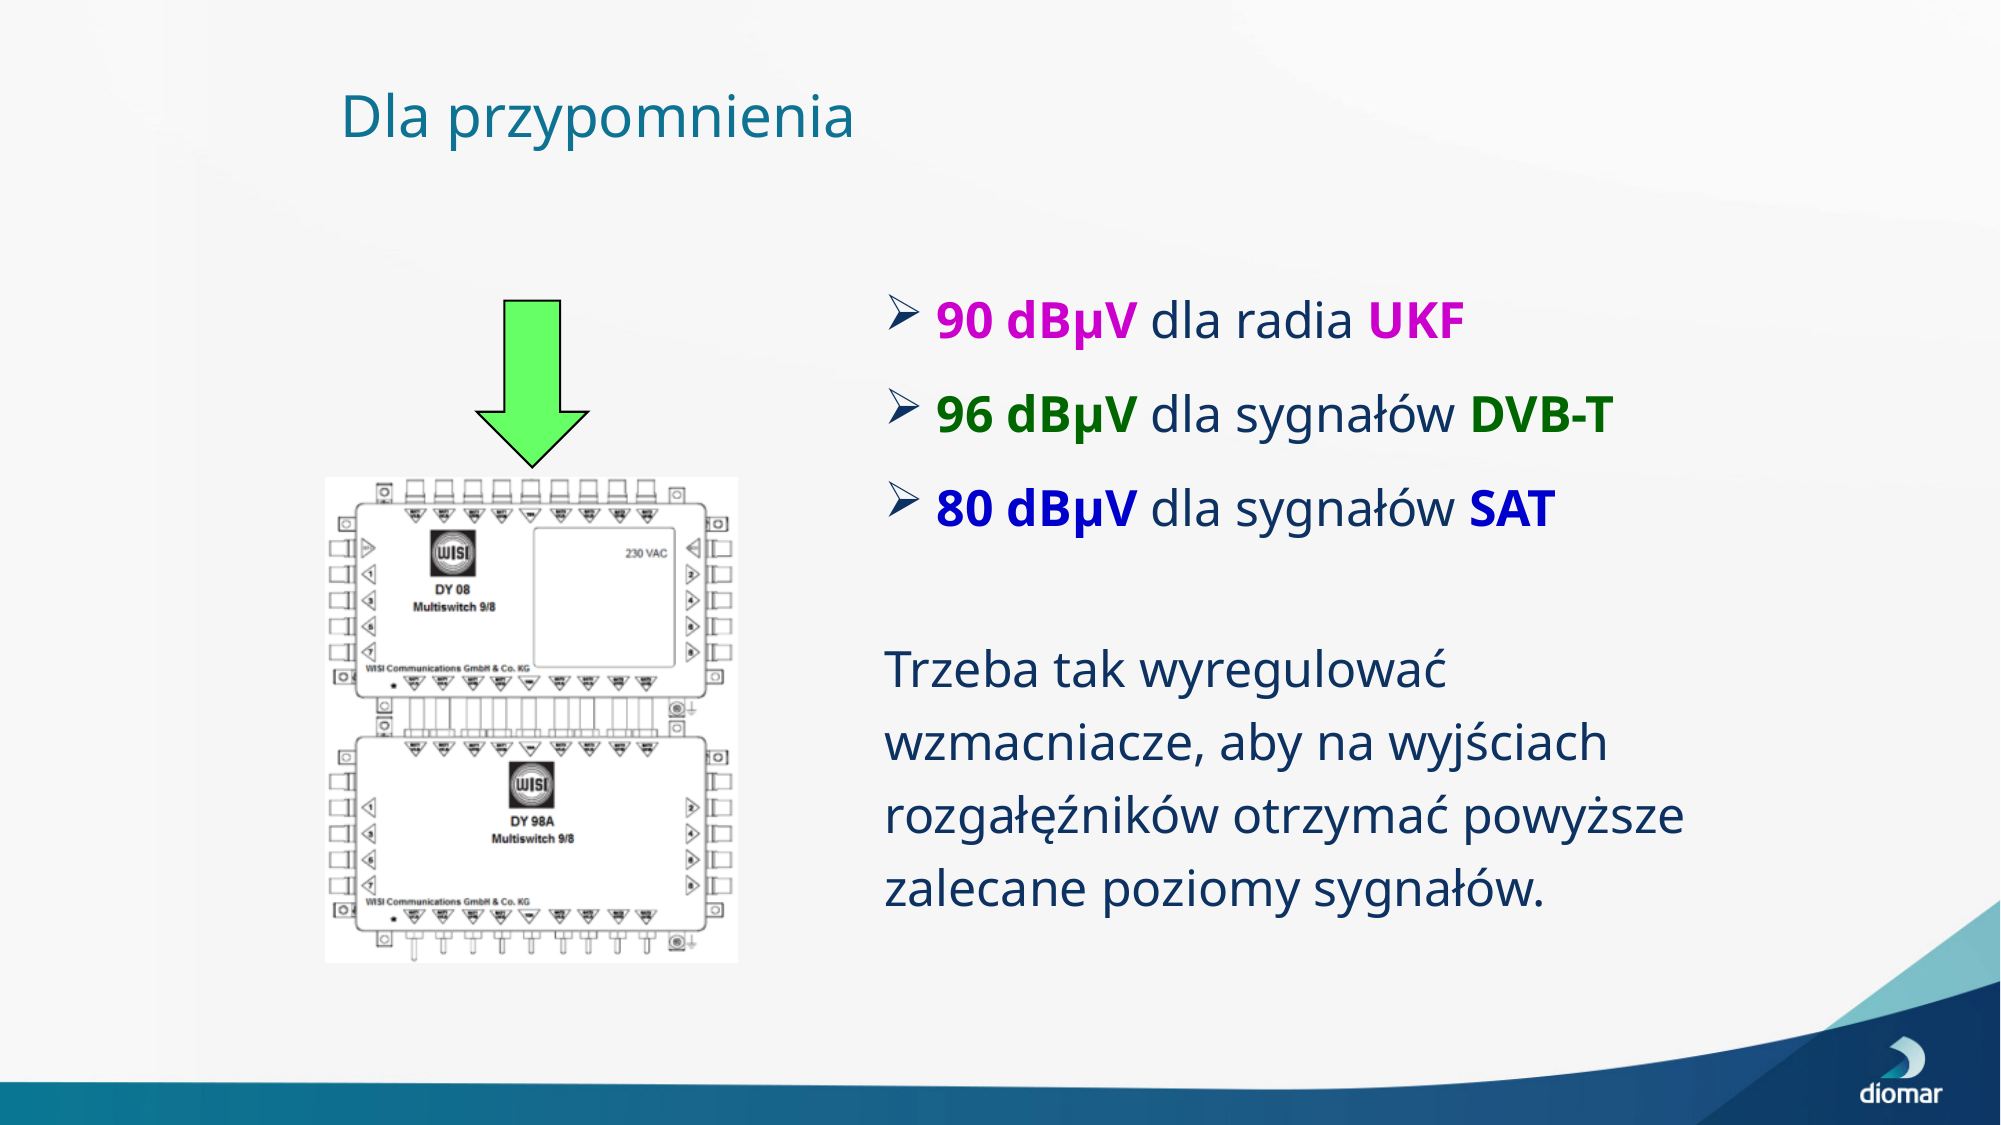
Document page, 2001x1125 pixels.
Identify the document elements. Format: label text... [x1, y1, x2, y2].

text_box [474, 299, 591, 469]
text_box Trzeba tak wyregulować wzmacniacze, aby na wyjściach rozgałęźników otrzymać powyższe zalecane poziomy sygnałów. [864, 614, 1776, 1016]
picture [0, 0, 2001, 1125]
text_box 90 dBµV dla radia UKF 96 dBµV dla sygnałów DVB-T 80 dBµV dla sygnałów SAT [864, 265, 1693, 568]
title Dla przypomnienia [325, 71, 1551, 165]
